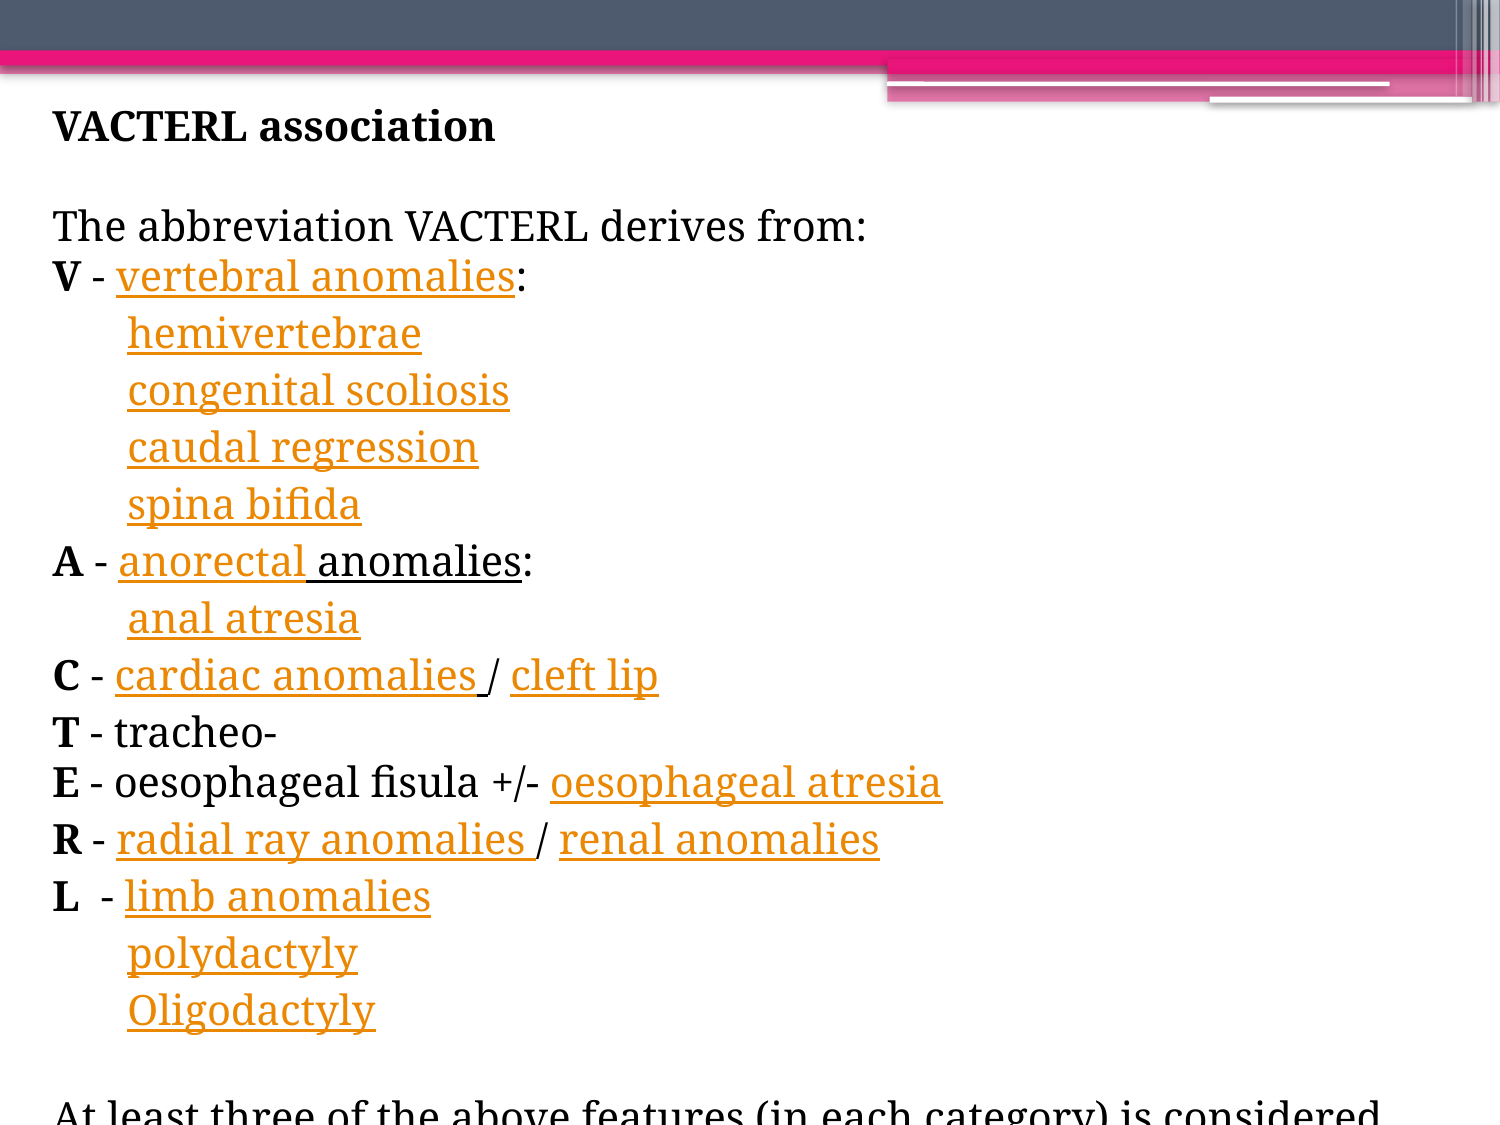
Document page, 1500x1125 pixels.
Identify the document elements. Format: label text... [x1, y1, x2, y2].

text_box VACTERL association The abbreviation VACTERL derives from: V - vertebral anomalies: hemivertebrae congenital scoliosis caudal regression spina bifida A - anorectal anomalies: anal atresia C - cardiac anomalies / cleft lip T - tracheo- E - oesophageal fisula +/- oesophageal atresia R - radial ray anomalies / renal anomalies L - limb anomalies polydactyly Oligodactyly At least three of the above features (in each category) is considered necessary for the diagnosis of this condition . [37, 49, 1463, 1125]
